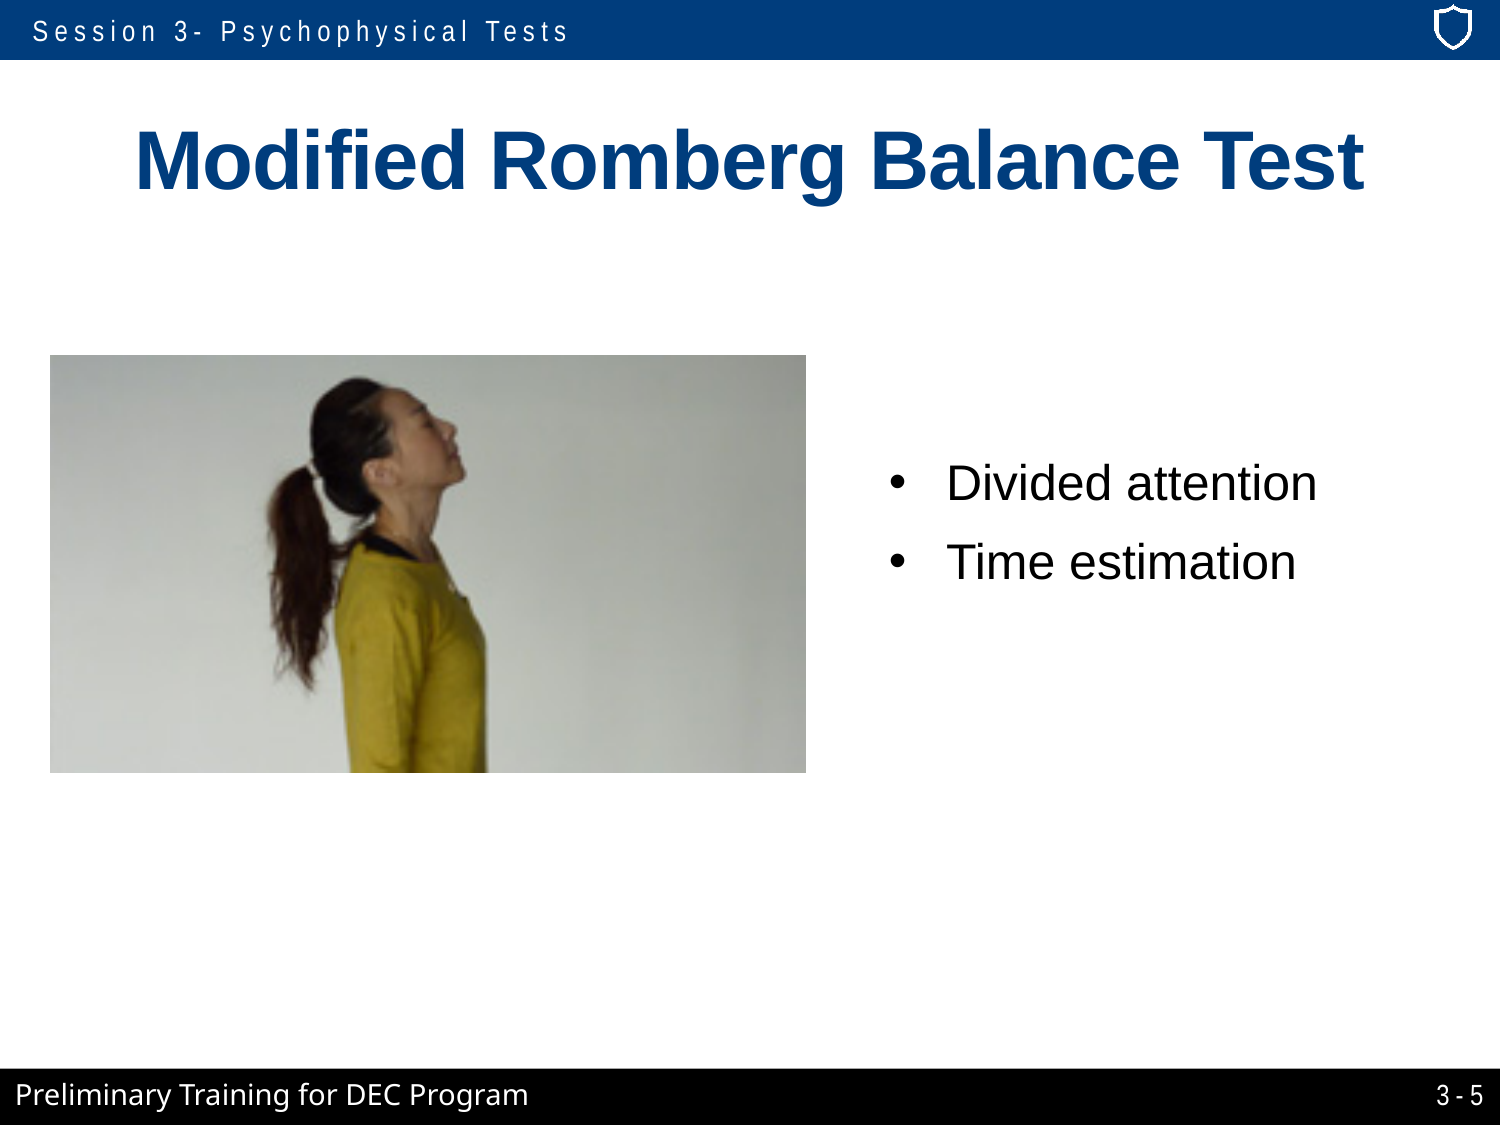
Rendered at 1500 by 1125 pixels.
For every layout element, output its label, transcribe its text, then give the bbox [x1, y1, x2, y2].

picture [49, 354, 807, 774]
text_box Divided attention Time estimation [837, 450, 1379, 676]
picture [1434, 4, 1472, 50]
text_box Modified Romberg Balance Test [50, 114, 1450, 240]
slide_number 3-5 [1218, 1063, 1499, 1124]
